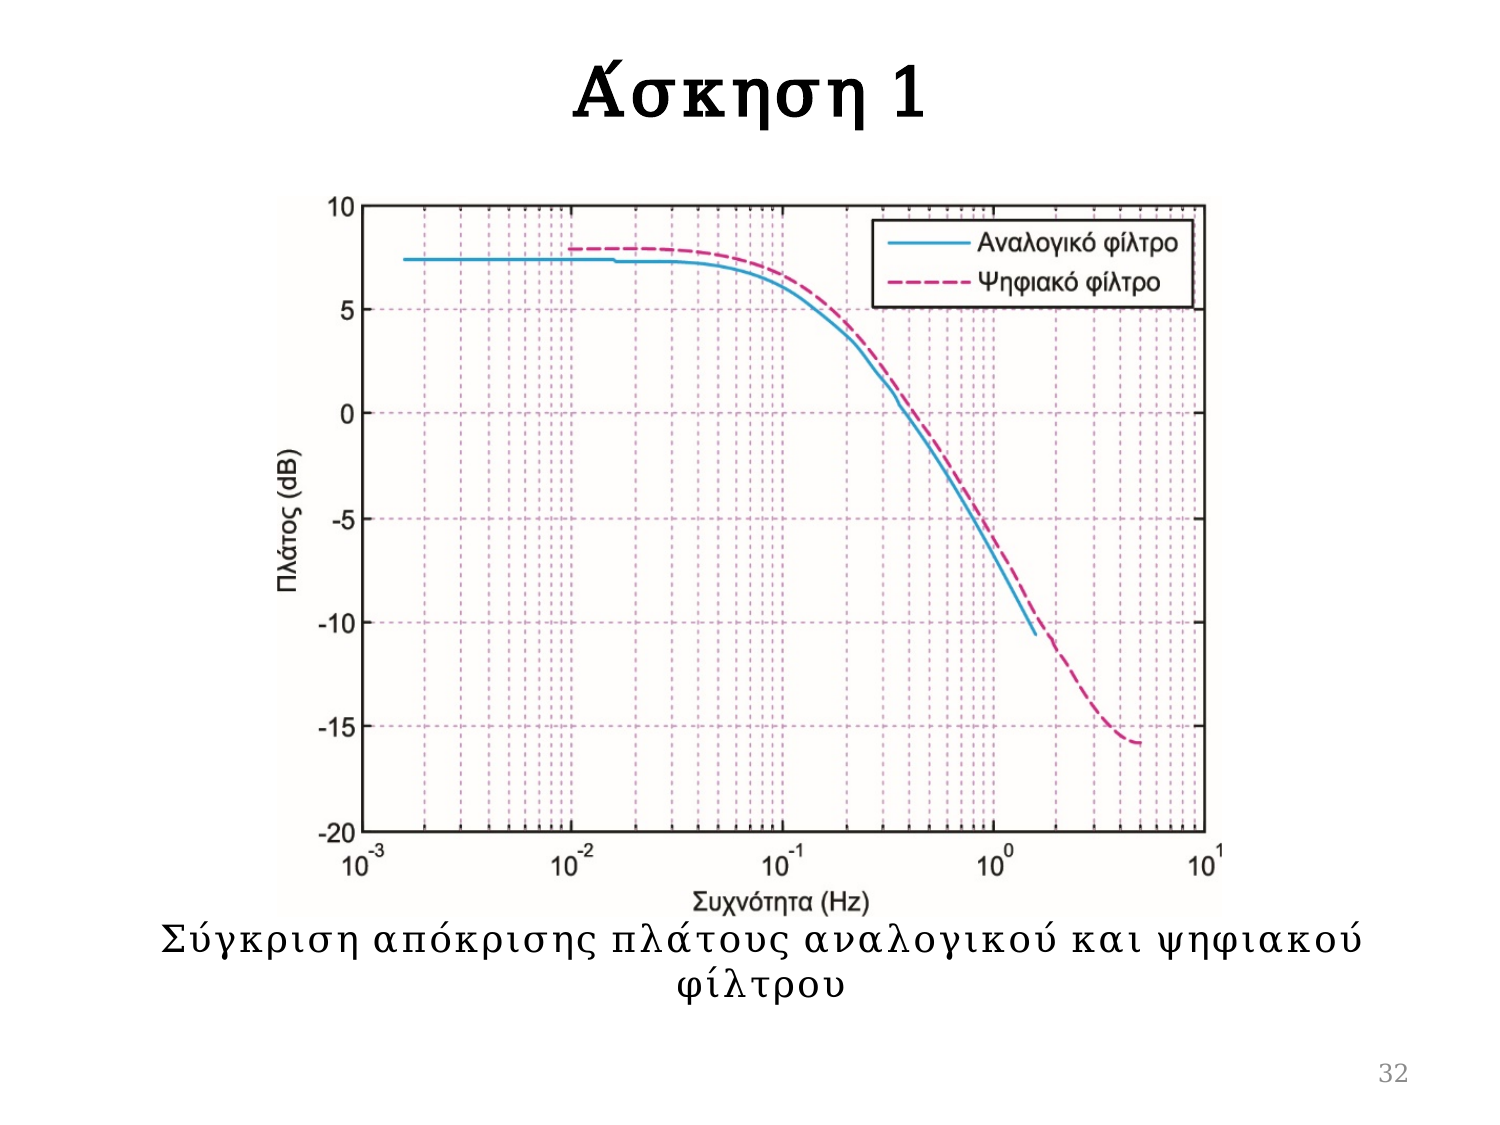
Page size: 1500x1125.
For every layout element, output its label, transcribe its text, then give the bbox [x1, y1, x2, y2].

slide_number 32 [1222, 1042, 1425, 1103]
picture [277, 196, 1223, 918]
title Άσκηση 1 [75, 19, 1425, 159]
list Σύγκριση απόκρισης πλάτους αναλογικού και ψηφιακού φίλτρου [75, 172, 1447, 1024]
